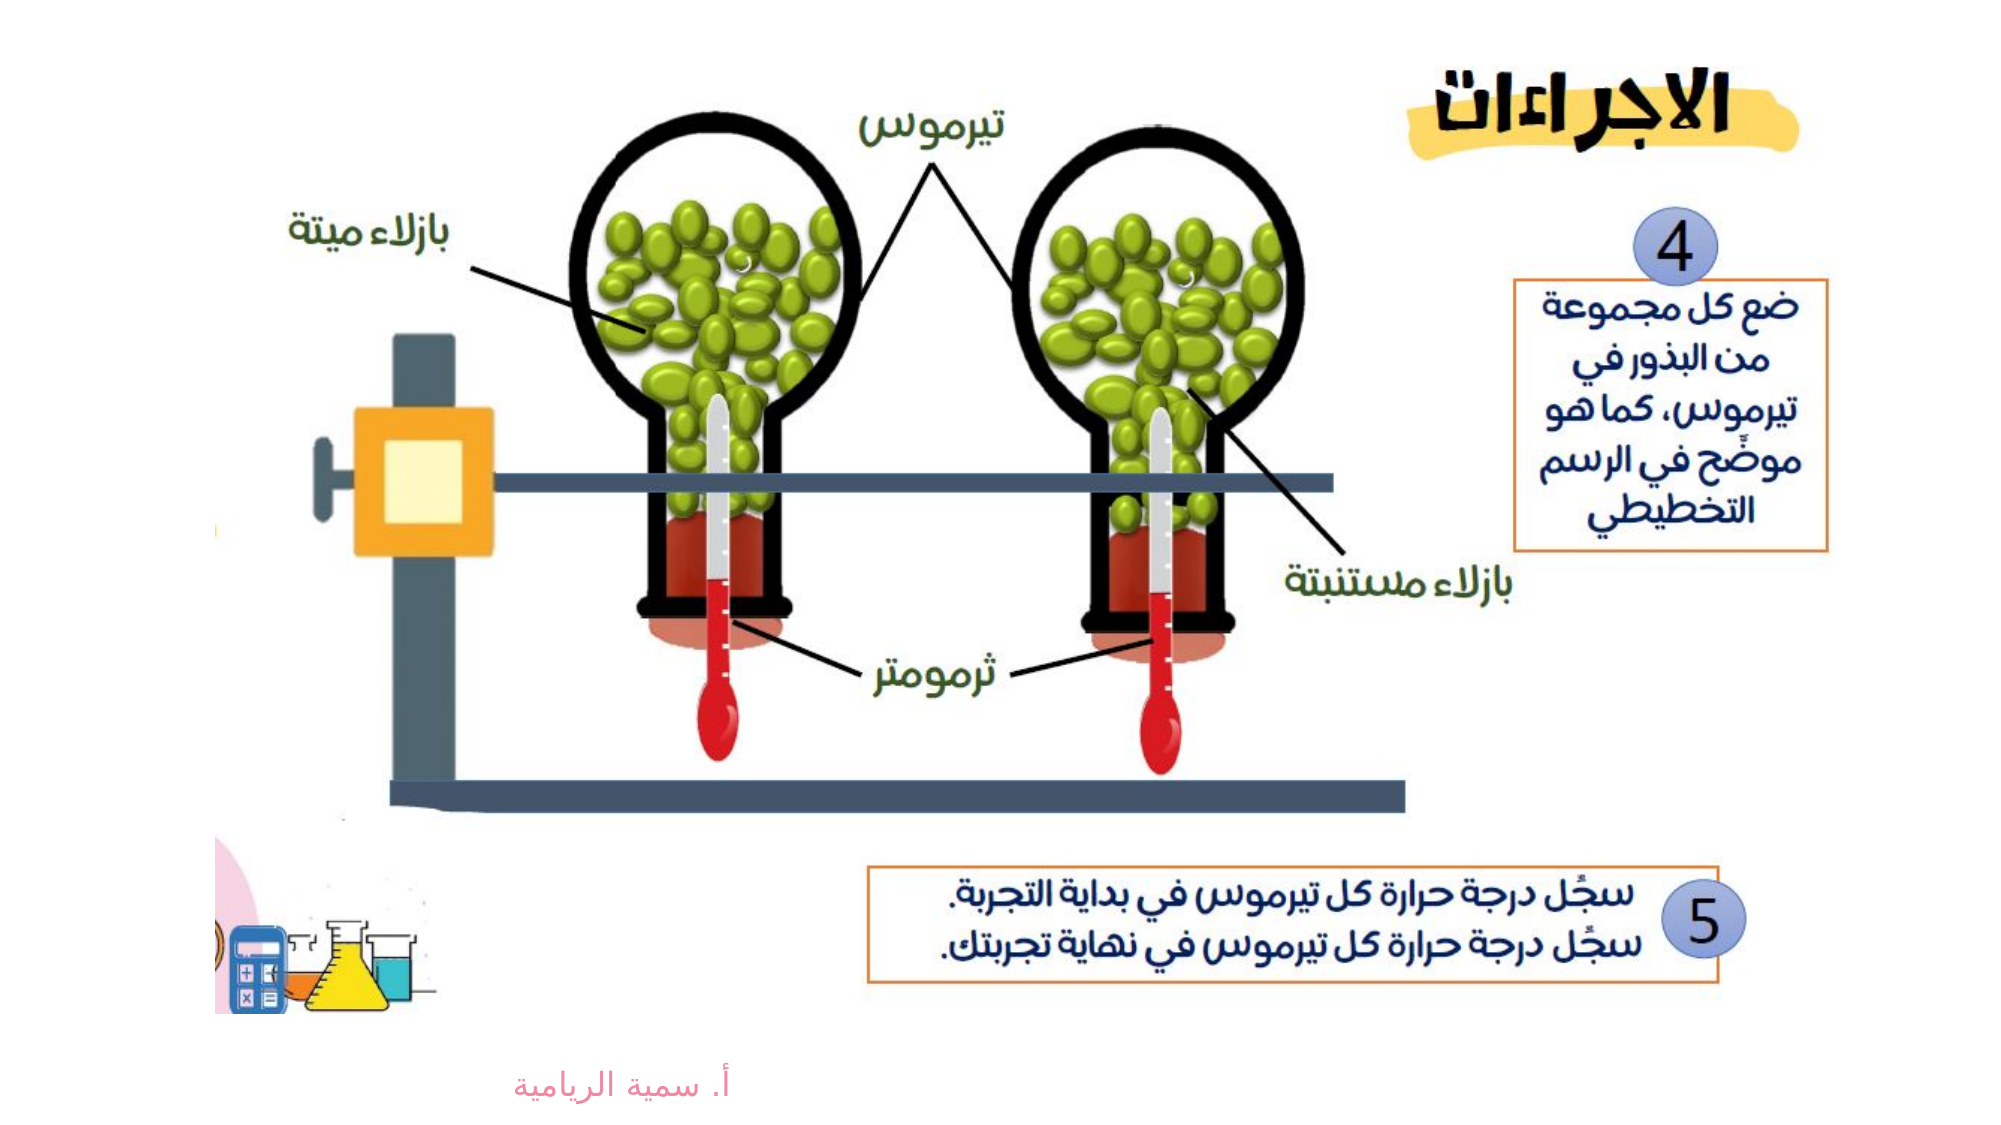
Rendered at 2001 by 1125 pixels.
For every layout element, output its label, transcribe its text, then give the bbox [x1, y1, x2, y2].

text_box أ. سمية الريامية [498, 1055, 844, 1111]
picture [215, 66, 1838, 1014]
